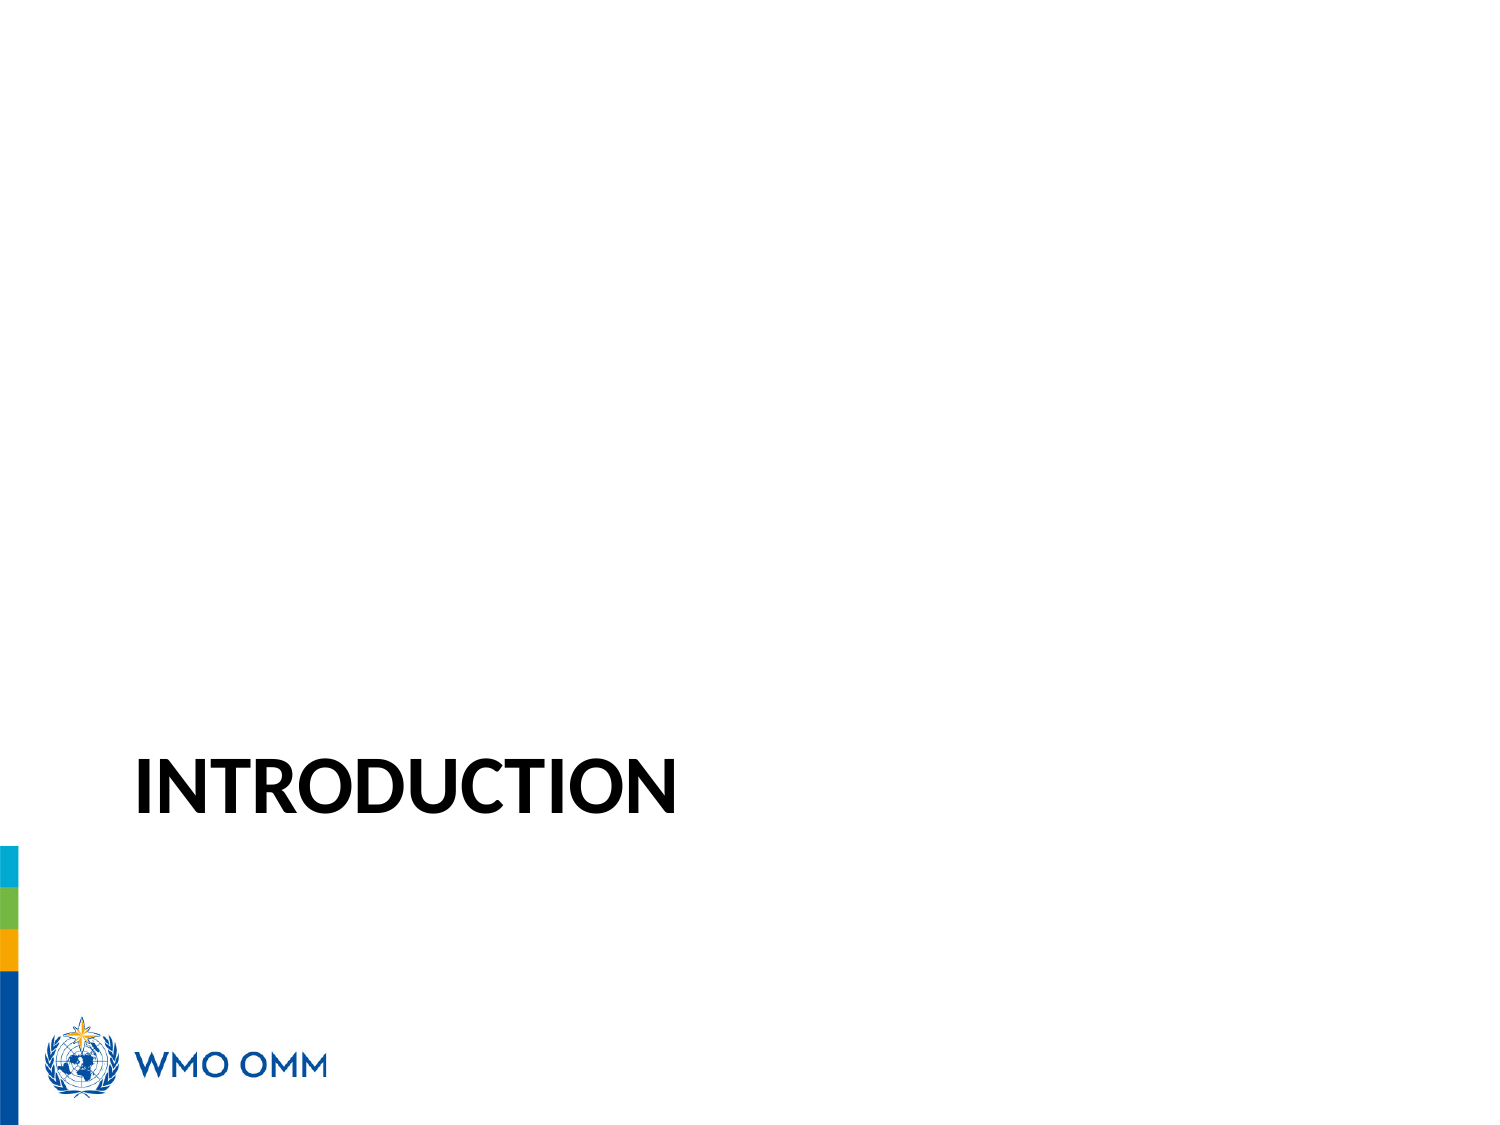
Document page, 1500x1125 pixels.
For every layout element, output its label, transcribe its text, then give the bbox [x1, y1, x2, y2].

title Introduction [118, 722, 1394, 947]
picture [0, 845, 327, 1125]
